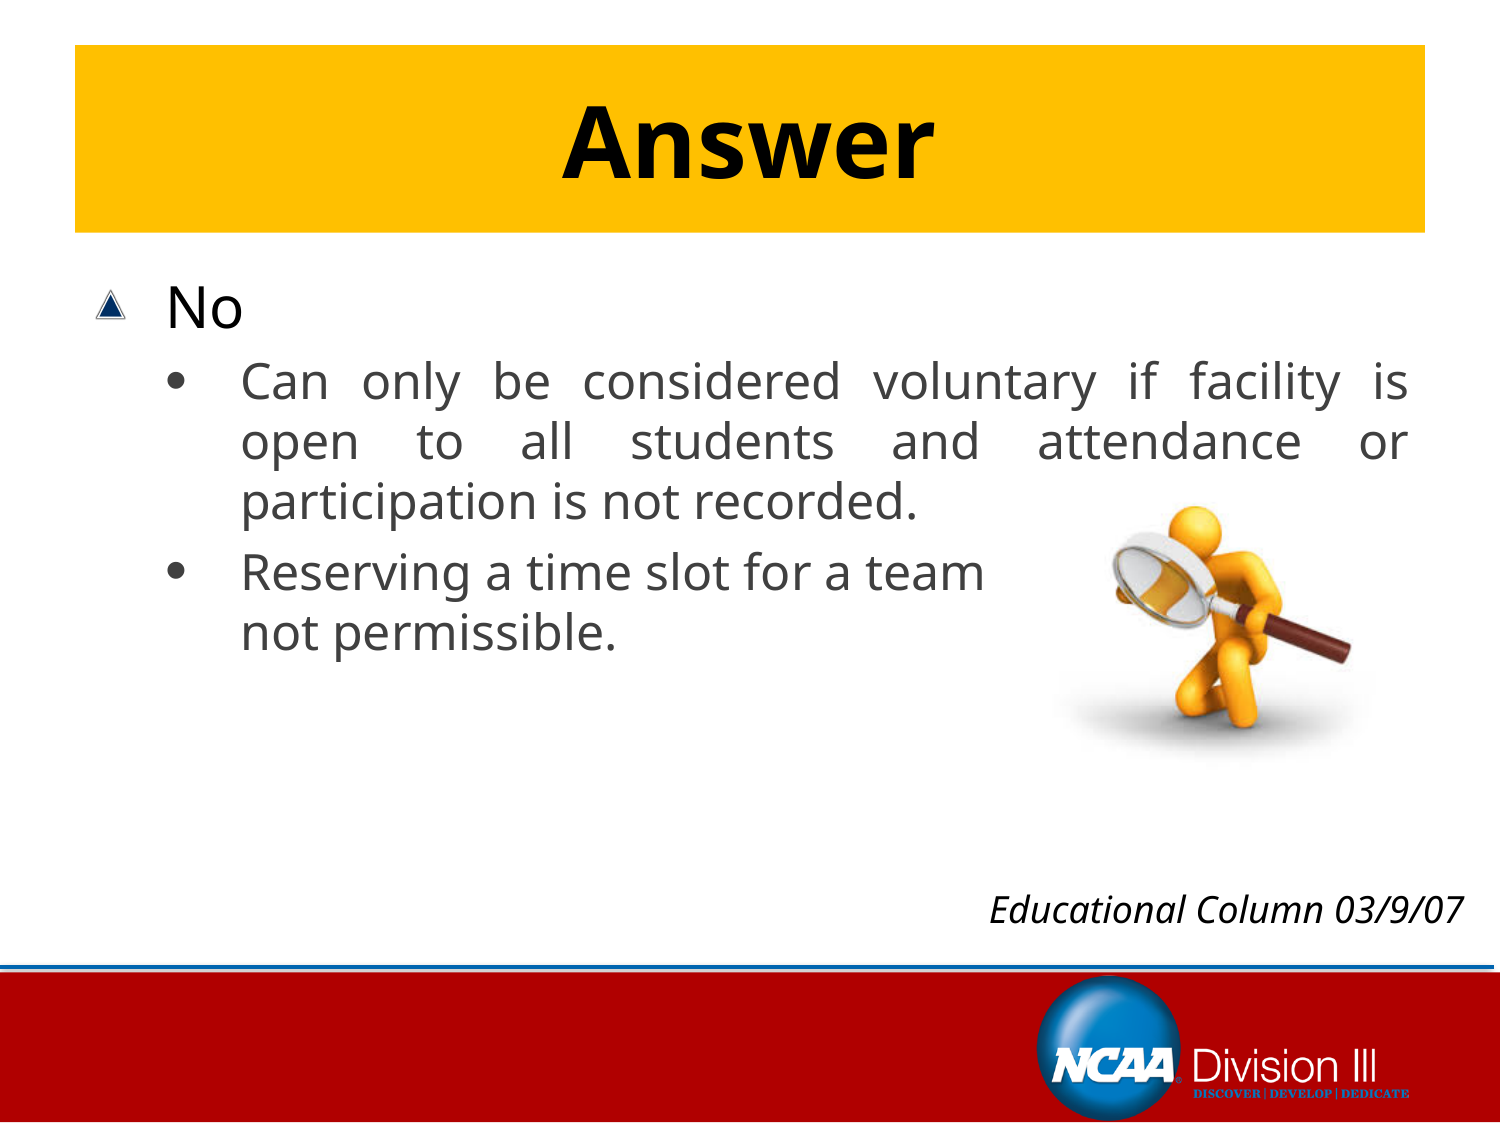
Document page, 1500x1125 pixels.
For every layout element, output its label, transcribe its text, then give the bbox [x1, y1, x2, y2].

text_box Educational Column 03/9/07 [540, 833, 1480, 939]
list No Can only be considered voluntary if facility is open to all students and attendance or participation is not recorded. Reserving a time slot for a team not permissible. [75, 262, 1425, 941]
title Answer [75, 45, 1425, 233]
picture [1036, 491, 1377, 789]
picture [90, 284, 131, 326]
picture [1021, 947, 1423, 1125]
